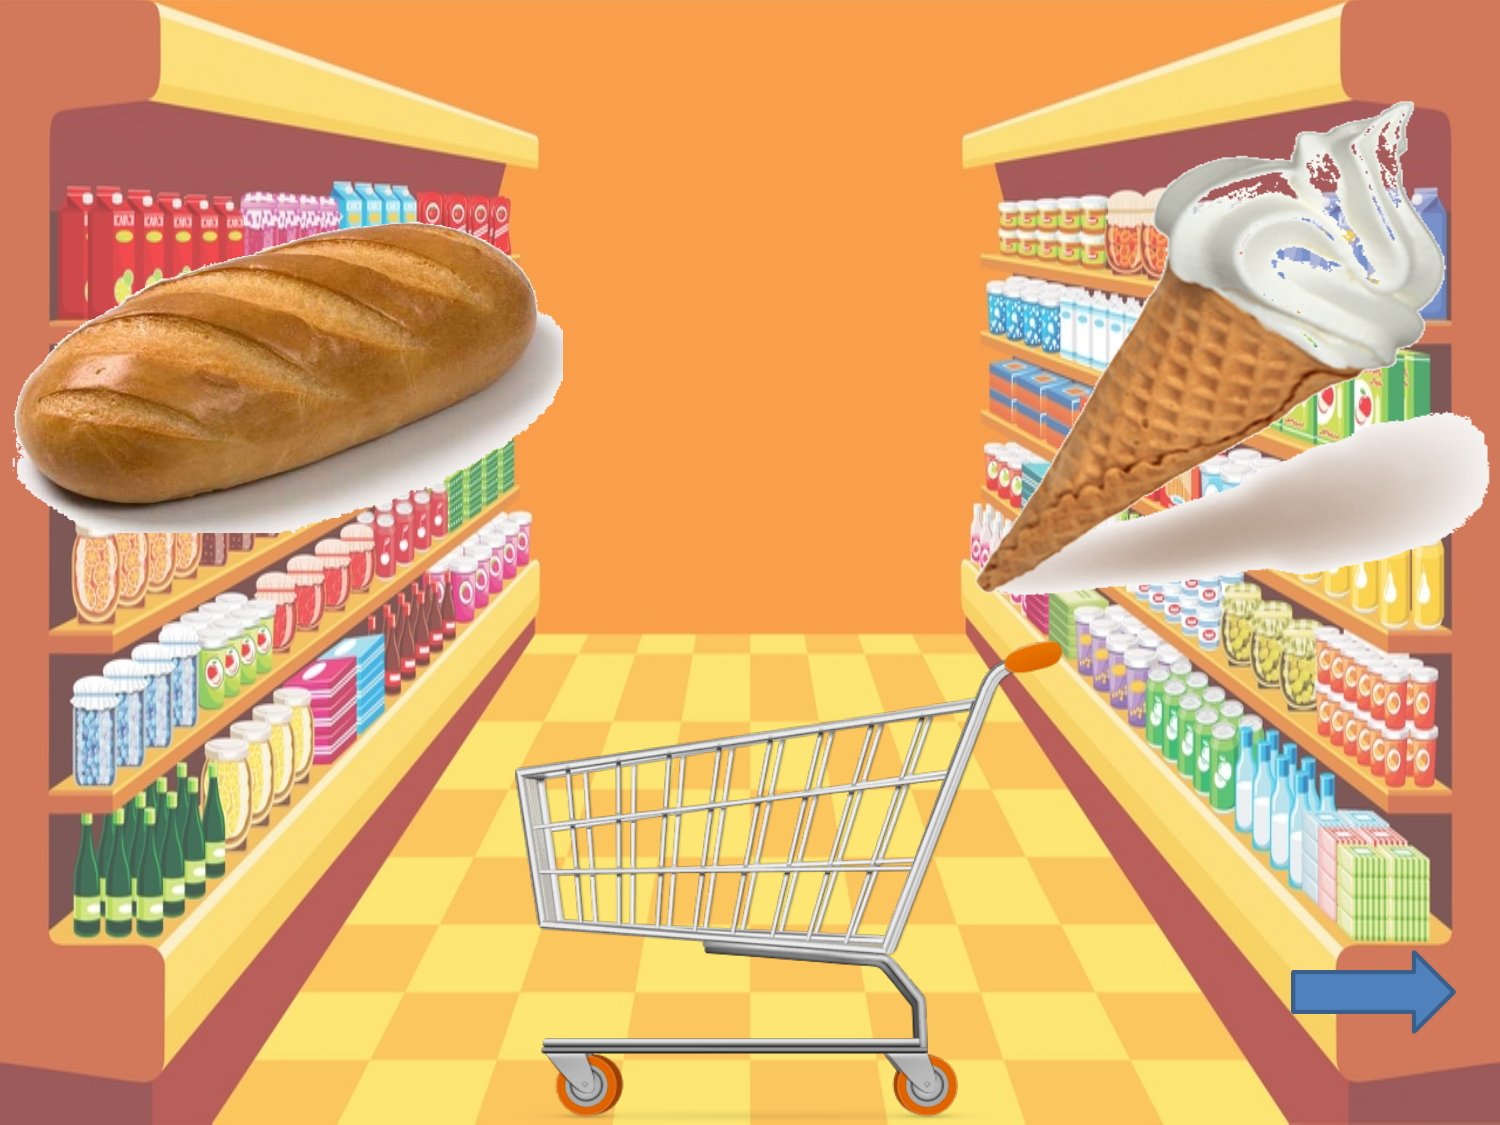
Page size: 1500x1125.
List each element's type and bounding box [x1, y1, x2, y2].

picture [866, 81, 1500, 630]
text_box [1291, 950, 1456, 1034]
picture [513, 640, 1063, 1125]
picture [0, 210, 563, 533]
